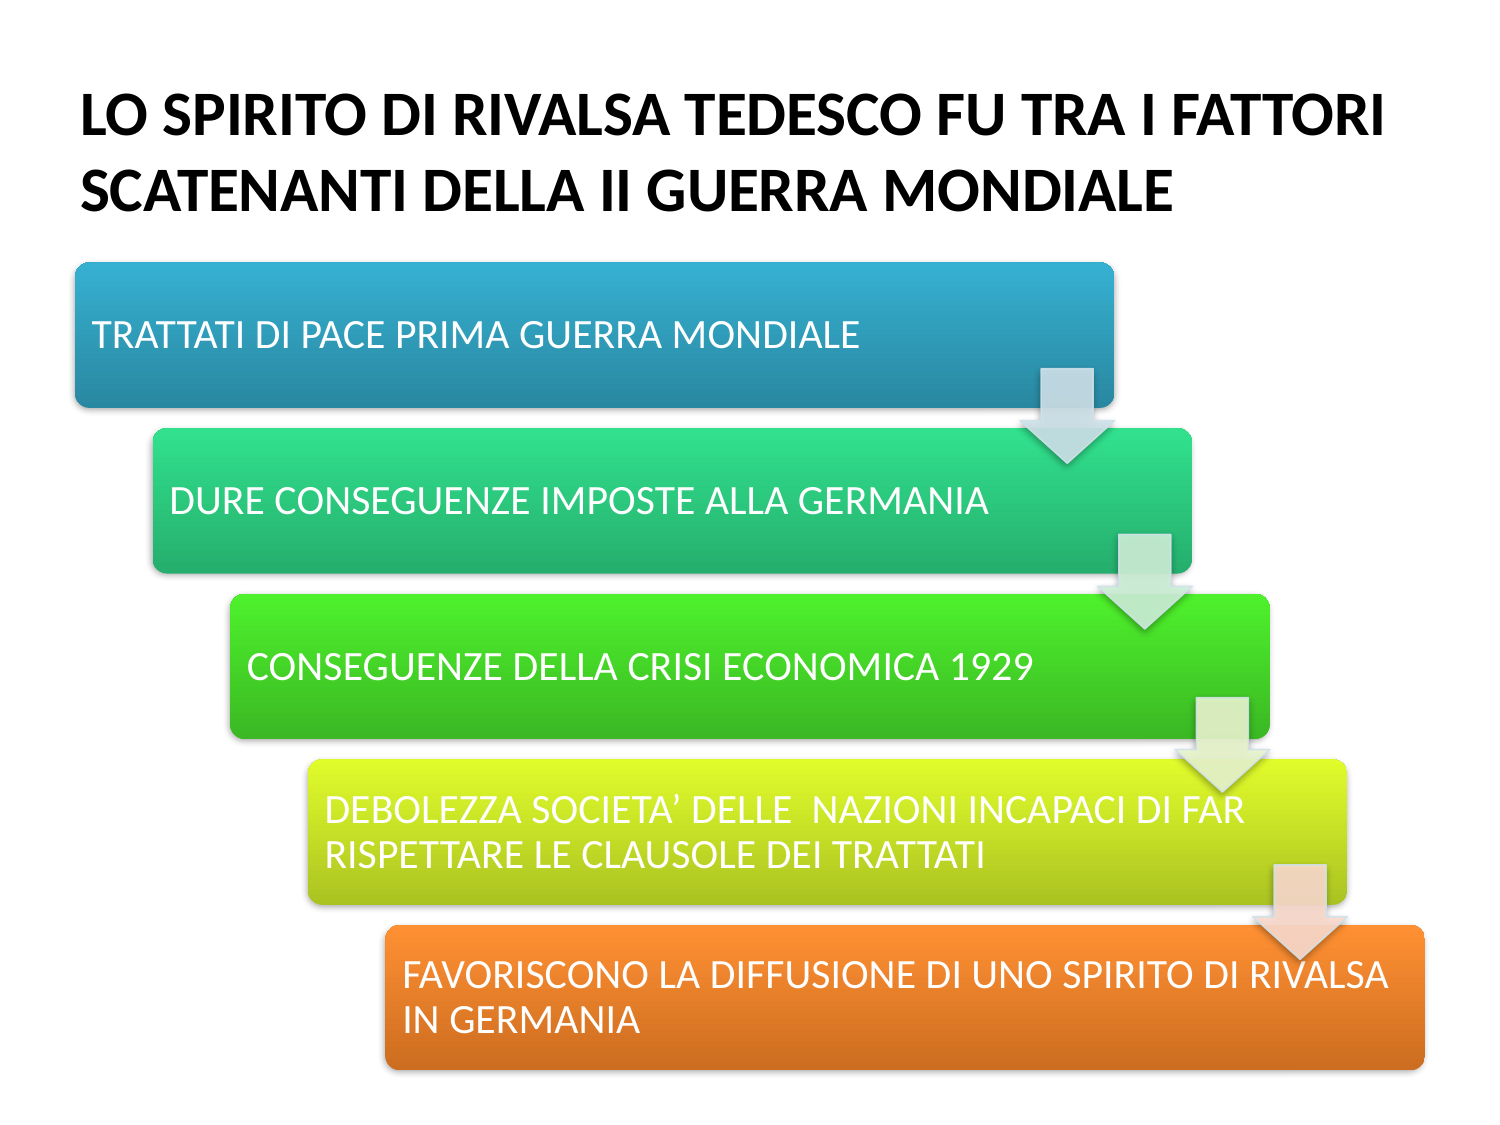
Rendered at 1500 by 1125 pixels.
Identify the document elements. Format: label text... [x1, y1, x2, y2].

title LO SPIRITO DI RIVALSA TEDESCO FU TRA I FATTORI SCATENANTI DELLA II GUERRA MONDIALE [64, 54, 1415, 243]
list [74, 262, 1426, 1071]
